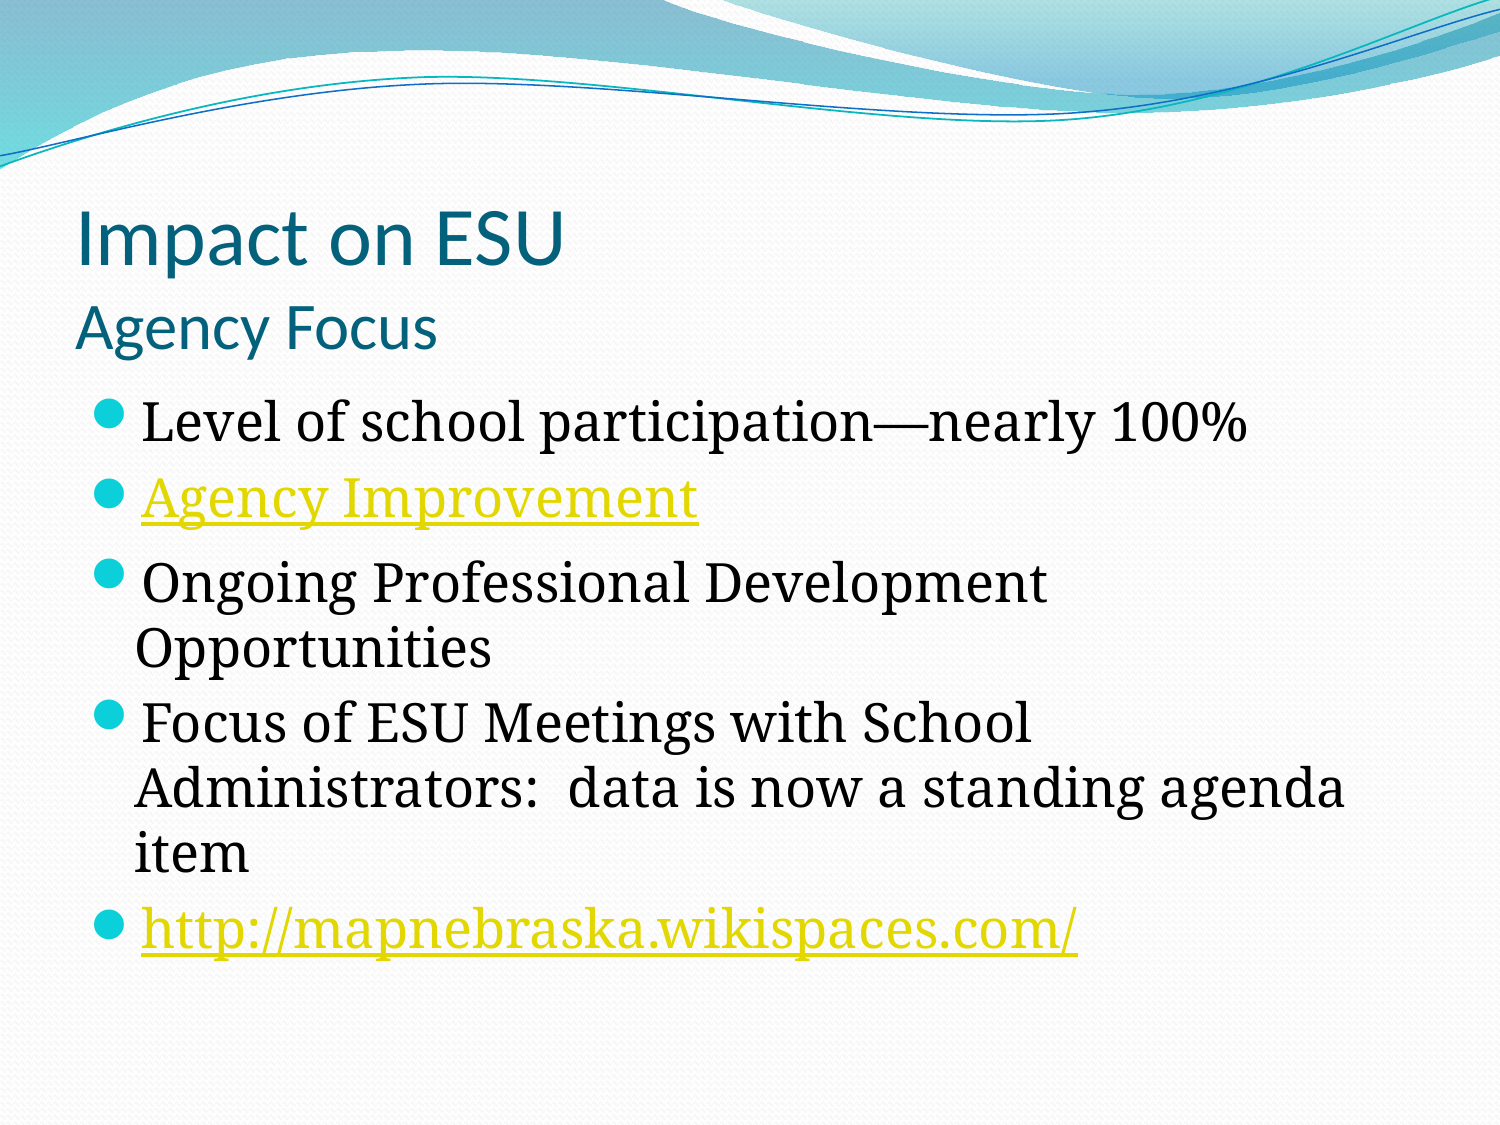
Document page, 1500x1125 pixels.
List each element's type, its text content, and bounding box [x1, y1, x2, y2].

list Level of school participation—nearly 100% Agency Improvement Ongoing Professional Development Opportunities Focus of ESU Meetings with School Administrators: data is now a standing agenda item http://mapnebraska.wikispaces.com/ [75, 380, 1425, 1100]
title Impact on ESU Agency Focus [75, 174, 1425, 363]
